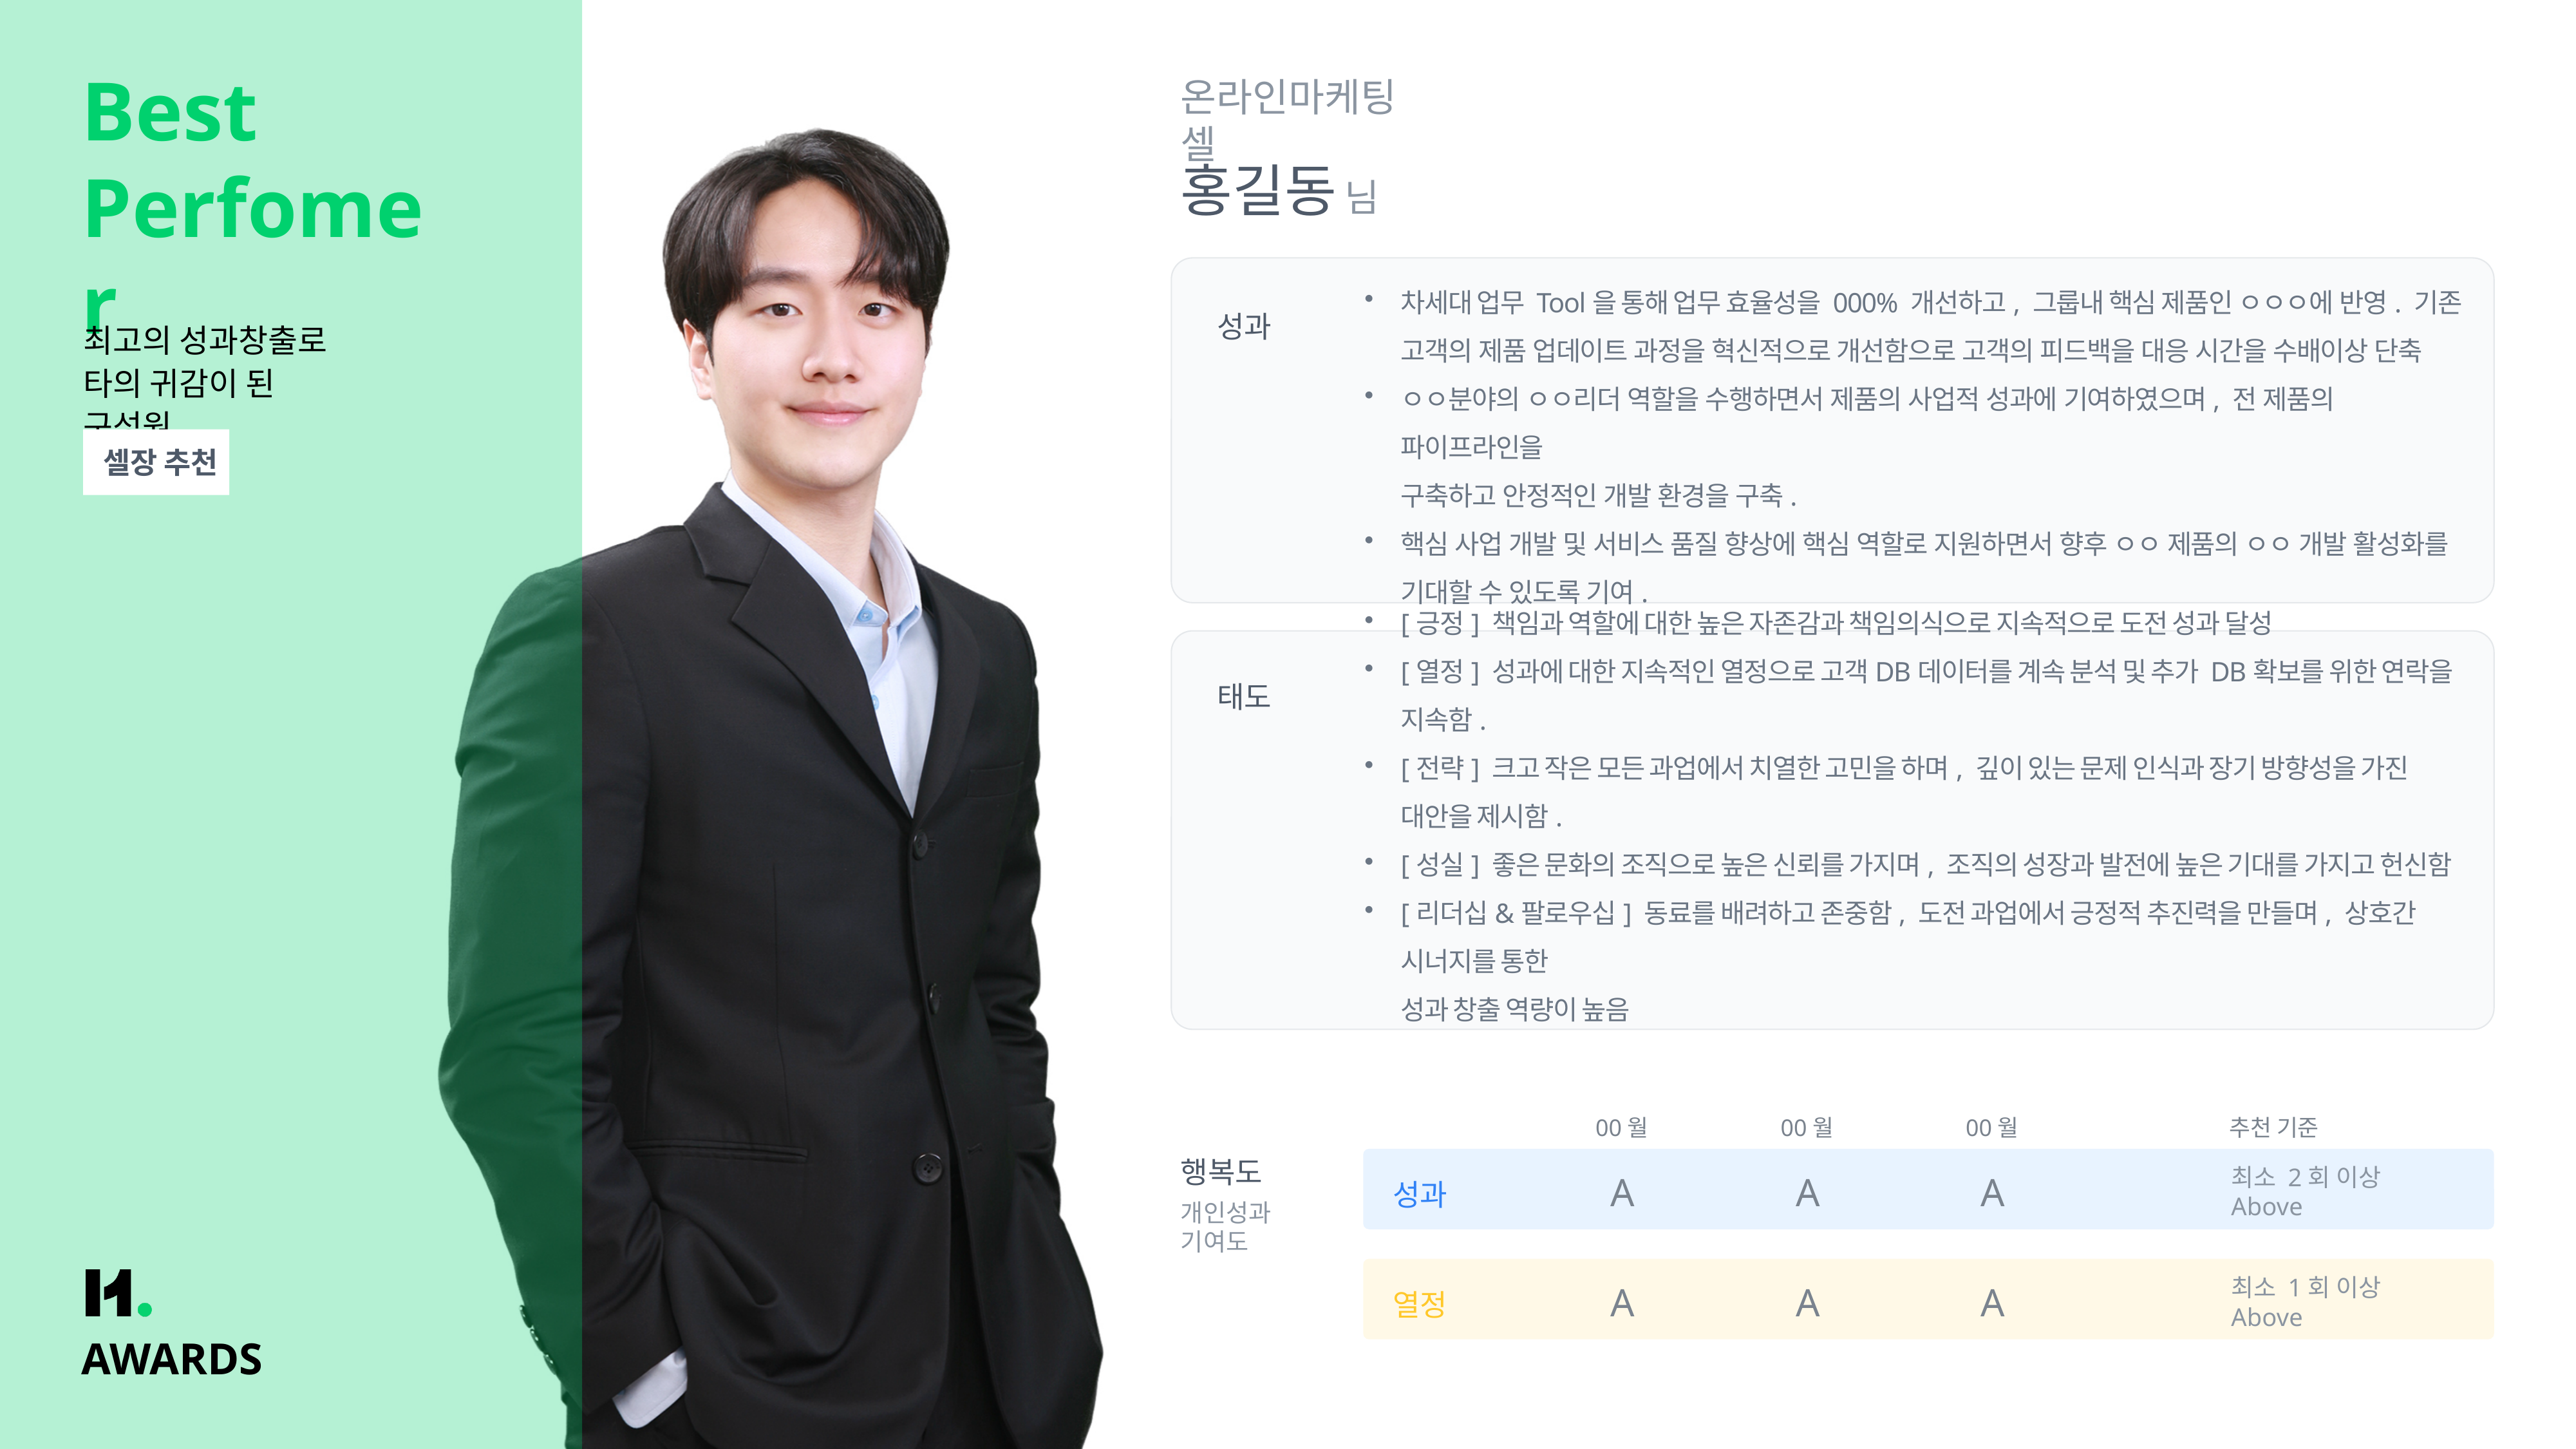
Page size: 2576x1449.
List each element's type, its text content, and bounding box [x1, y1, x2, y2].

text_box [83, 429, 234, 495]
text_box 성과 [1217, 303, 1279, 348]
text_box [1196, 258, 2494, 603]
text_box 태도 [1217, 674, 1279, 719]
text_box 최고의 성과창출로 타의 귀감이 된 구성원 [83, 316, 218, 406]
picture [218, 59, 1196, 1449]
text_box 성과 [1393, 1171, 1455, 1217]
text_box [0, 0, 583, 1449]
text_box A [1602, 1162, 1644, 1221]
text_box 최소 2회 이상 Above [2231, 1172, 2450, 1210]
text_box 차세대 업무 Tool을 통해 업무 효율성을 000% 개선하고, 그룹내 핵심 제품인 ㅇㅇㅇ에 반영. 기존 고객의 제품 업데이트 과정을 혁신적으로 개선함으로 고객의 피드백을 대응 시간을 수배이상 단축 ㅇㅇ분야의 ㅇㅇ리더 역할을 수행하면서 제품의 사업적 성과에 기여하였으며, 전 제품의 파이프라인을 구축하고 안정적인 개발 환경을 구축. 핵심 사업 개발 및 서비스 품질 향상에 핵심 역할로 지원하면서 향후 ㅇㅇ 제품의 ㅇㅇ 개발 활성화를 기대할 수 있도록 기여. [1328, 316, 2478, 562]
text_box [1363, 1258, 2494, 1340]
text_box 홍길동 [1196, 150, 1348, 232]
text_box A [1972, 1273, 2014, 1331]
text_box A [1787, 1162, 1829, 1221]
text_box 최소 1회 이상 Above [2231, 1283, 2446, 1321]
text_box 온라인마케팅셀 [1196, 90, 1431, 150]
text_box A [1972, 1162, 2014, 1221]
text_box 추천 기준 [2227, 1109, 2321, 1146]
text_box 열정 [1393, 1282, 1455, 1327]
text_box 00월 [1964, 1109, 2020, 1146]
text_box Best Perfomer [81, 60, 218, 271]
text_box A [1602, 1273, 1644, 1331]
text_box 행복도 [1196, 1148, 1269, 1194]
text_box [81, 1269, 347, 1402]
text_box [1363, 1148, 2494, 1229]
text_box [긍정] 책임과 역할에 대한 높은 자존감과 책임의식으로 지속적으로 도전 성과 달성 [열정] 성과에 대한 지속적인 열정으로 고객DB데이터를 계속 분석 및 추가 DB확보를 위한 연락을 지속함. [전략] 크고 작은 모든 과업에서 치열한 고민을 하며, 깊이 있는 문제 인식과 장기 방향성을 가진 대안을 제시함. [성실] 좋은 문화의 조직으로 높은 신뢰를 가지며, 조직의 성장과 발전에 높은 기대를 가지고 헌신함 [리더십&팔로우십] 동료를 배려하고 존중함, 도전 과업에서 긍정적 추진력을 만들며, 상호간 시너지를 통한 성과 창출 역량이 높음 [1328, 648, 2478, 969]
text_box [1196, 630, 2494, 1030]
text_box A [1787, 1273, 1829, 1331]
text_box 님 [1344, 167, 1391, 226]
text_box 00월 [1594, 1109, 1650, 1146]
text_box 00월 [1779, 1109, 1836, 1146]
text_box 개인성과 기여도 [1196, 1193, 1275, 1260]
